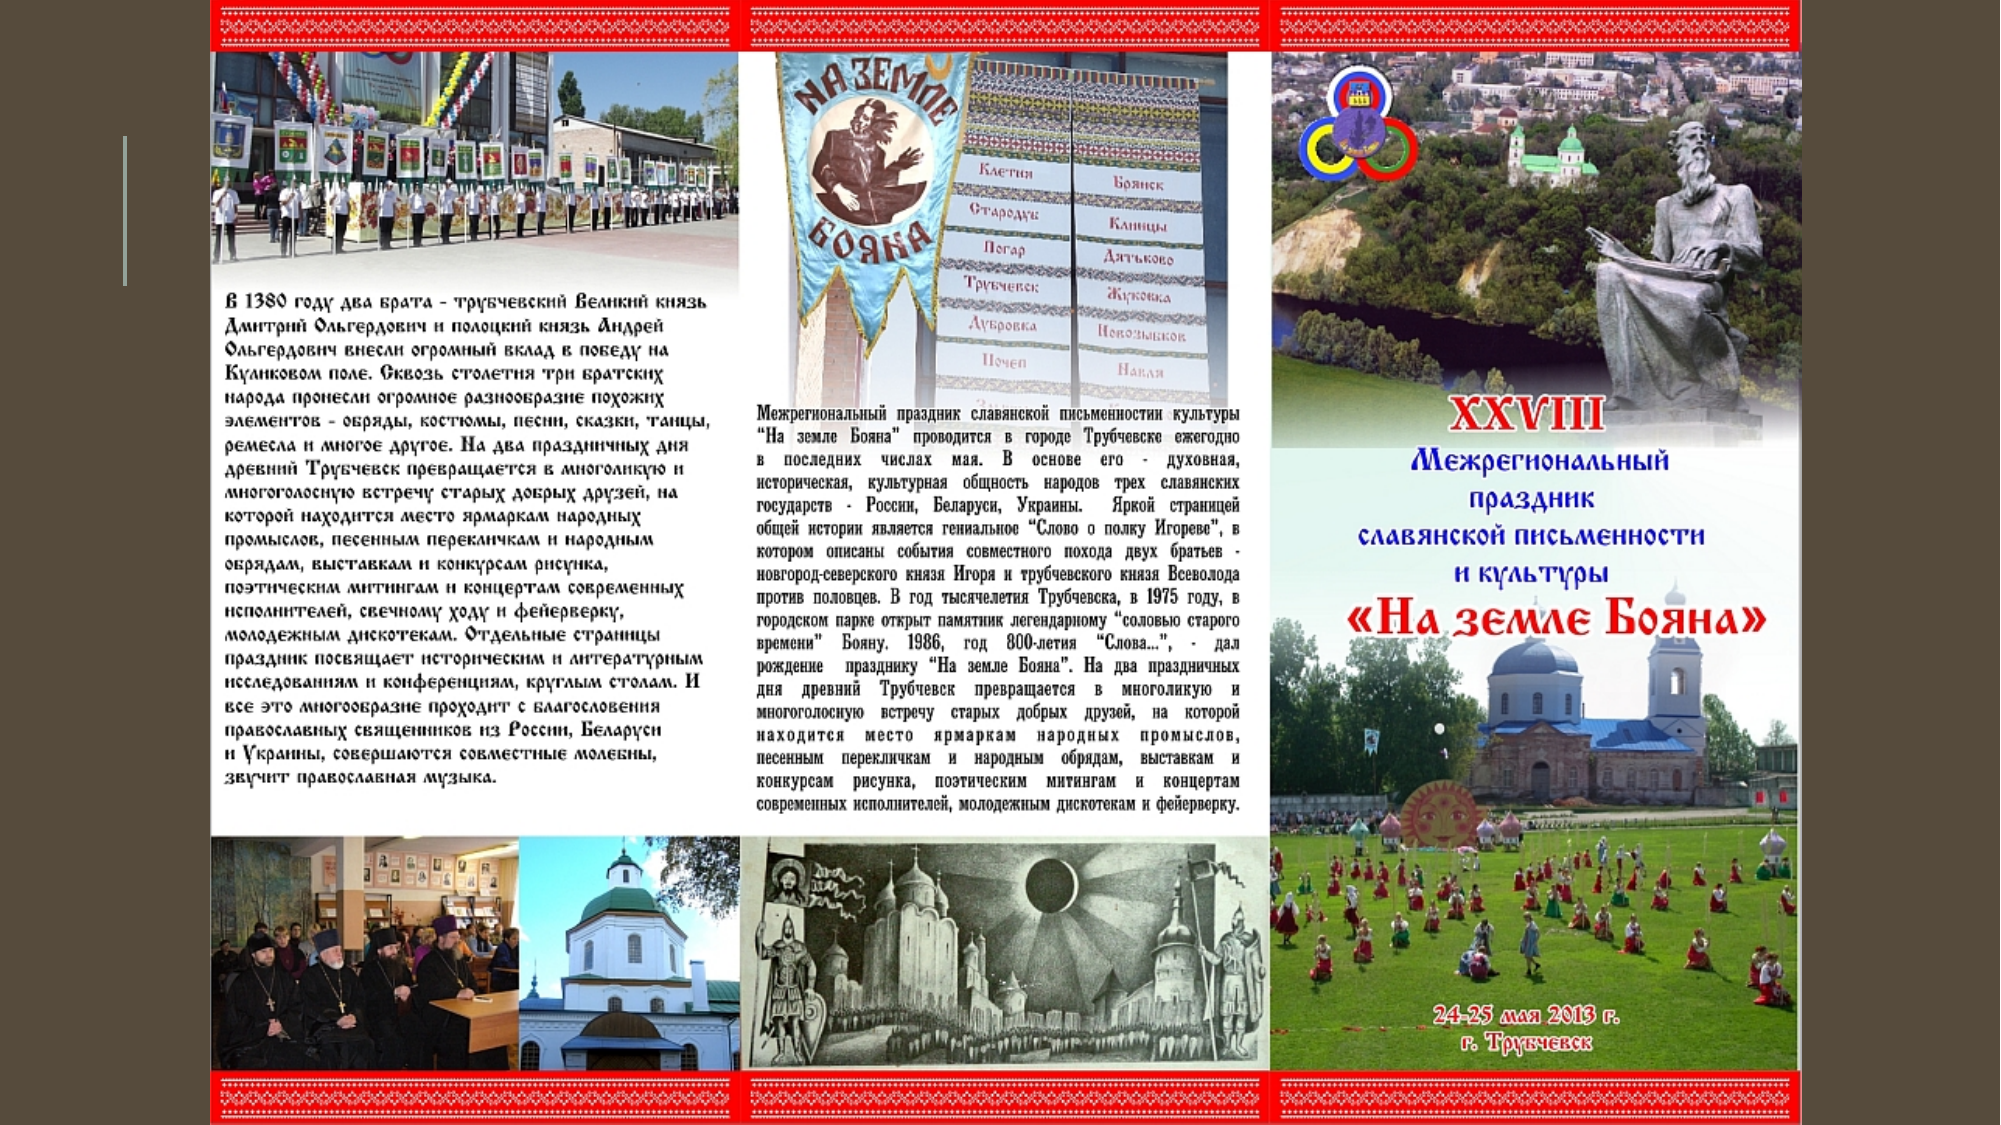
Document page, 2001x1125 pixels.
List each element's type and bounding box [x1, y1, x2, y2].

list [209, 0, 1802, 1125]
